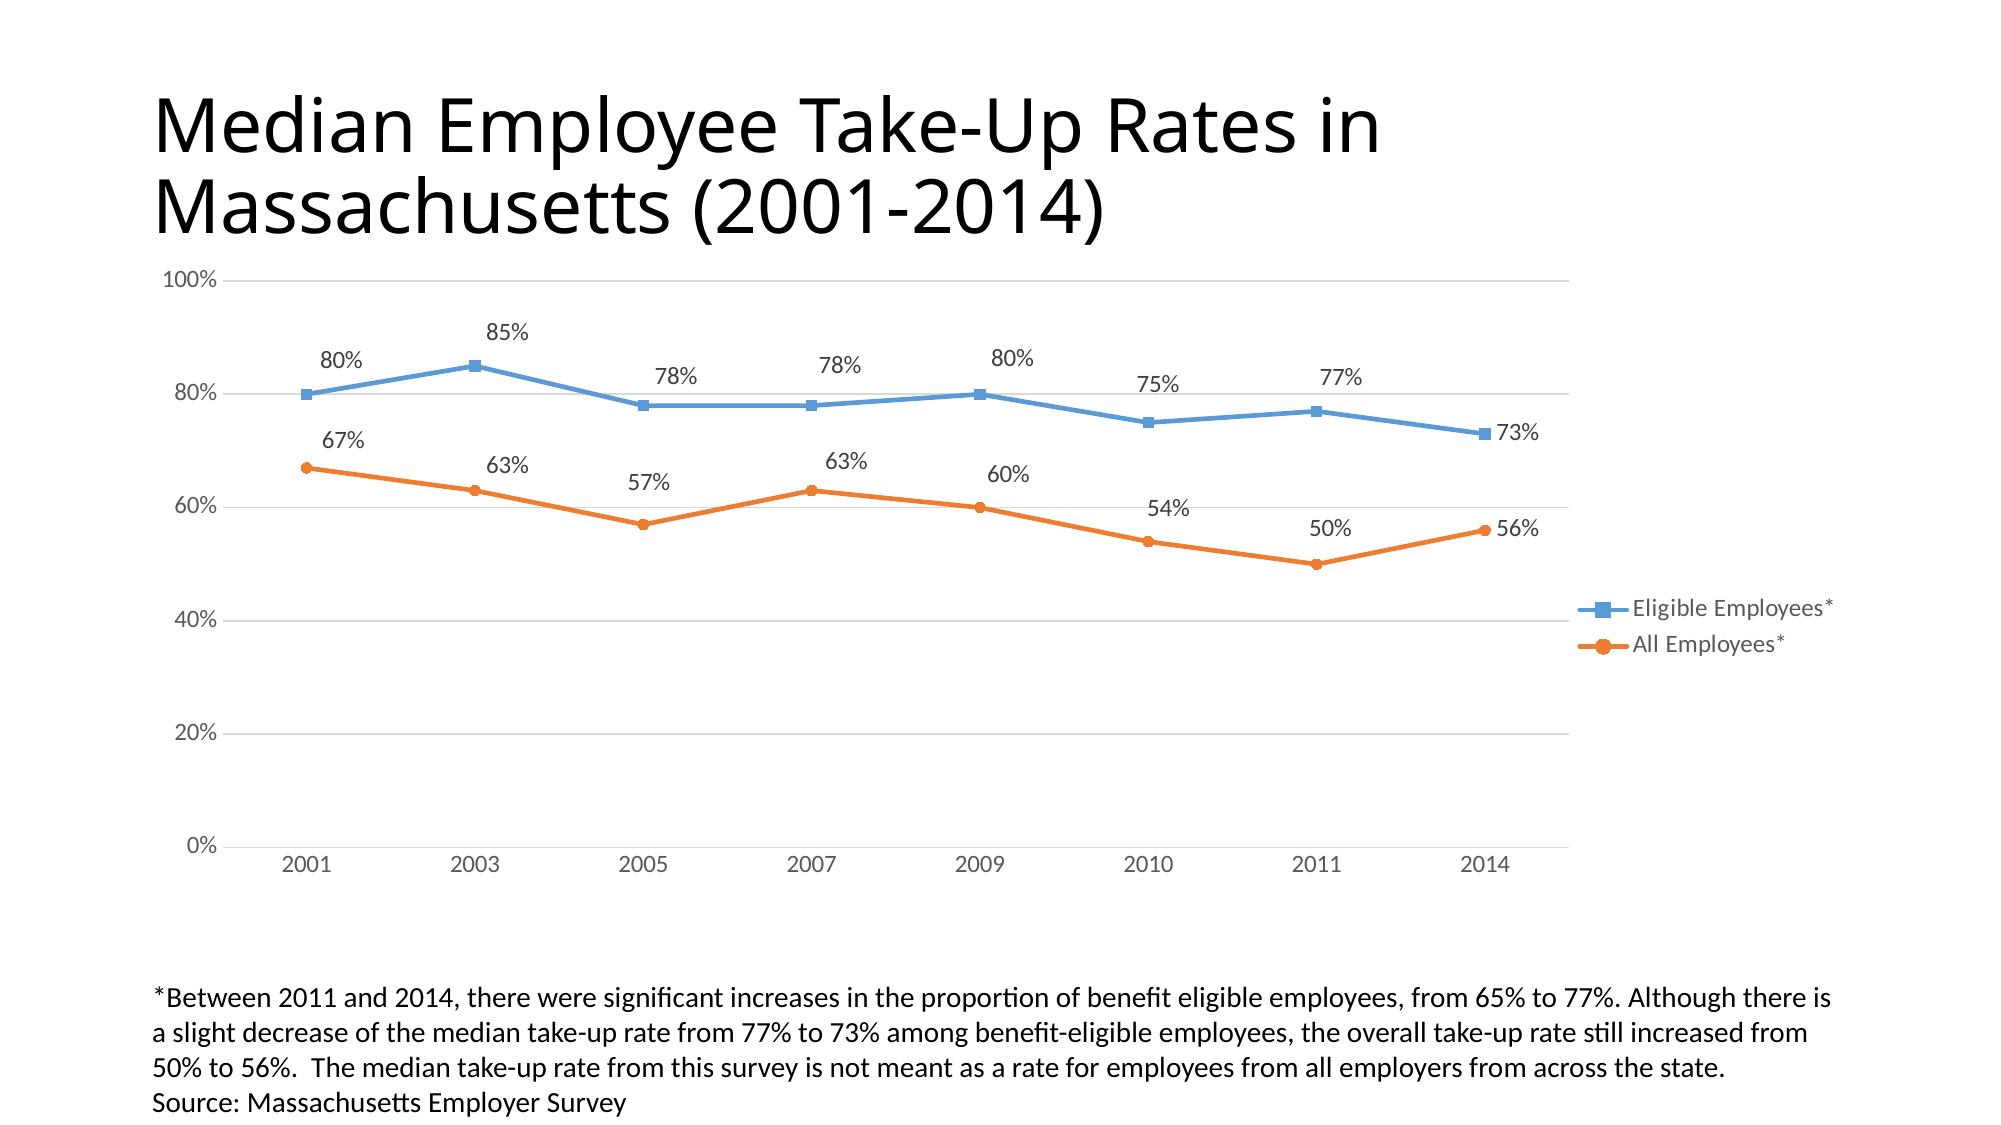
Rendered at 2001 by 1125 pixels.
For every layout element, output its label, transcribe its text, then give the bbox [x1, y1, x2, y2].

text_box *Between 2011 and 2014, there were significant increases in the proportion of benefit eligible employees, from 65% to 77%. Although there is a slight decrease of the median take-up rate from 77% to 73% among benefit-eligible employees, the overall take-up rate still increased from 50% to 56%. The median take-up rate from this survey is not meant as a rate for employees from all employers from across the state. Source: Massachusetts Employer Survey [137, 971, 1863, 1125]
chart [130, 265, 1856, 991]
title Median Employee Take-Up Rates in Massachusetts (2001-2014) [137, 59, 1863, 278]
